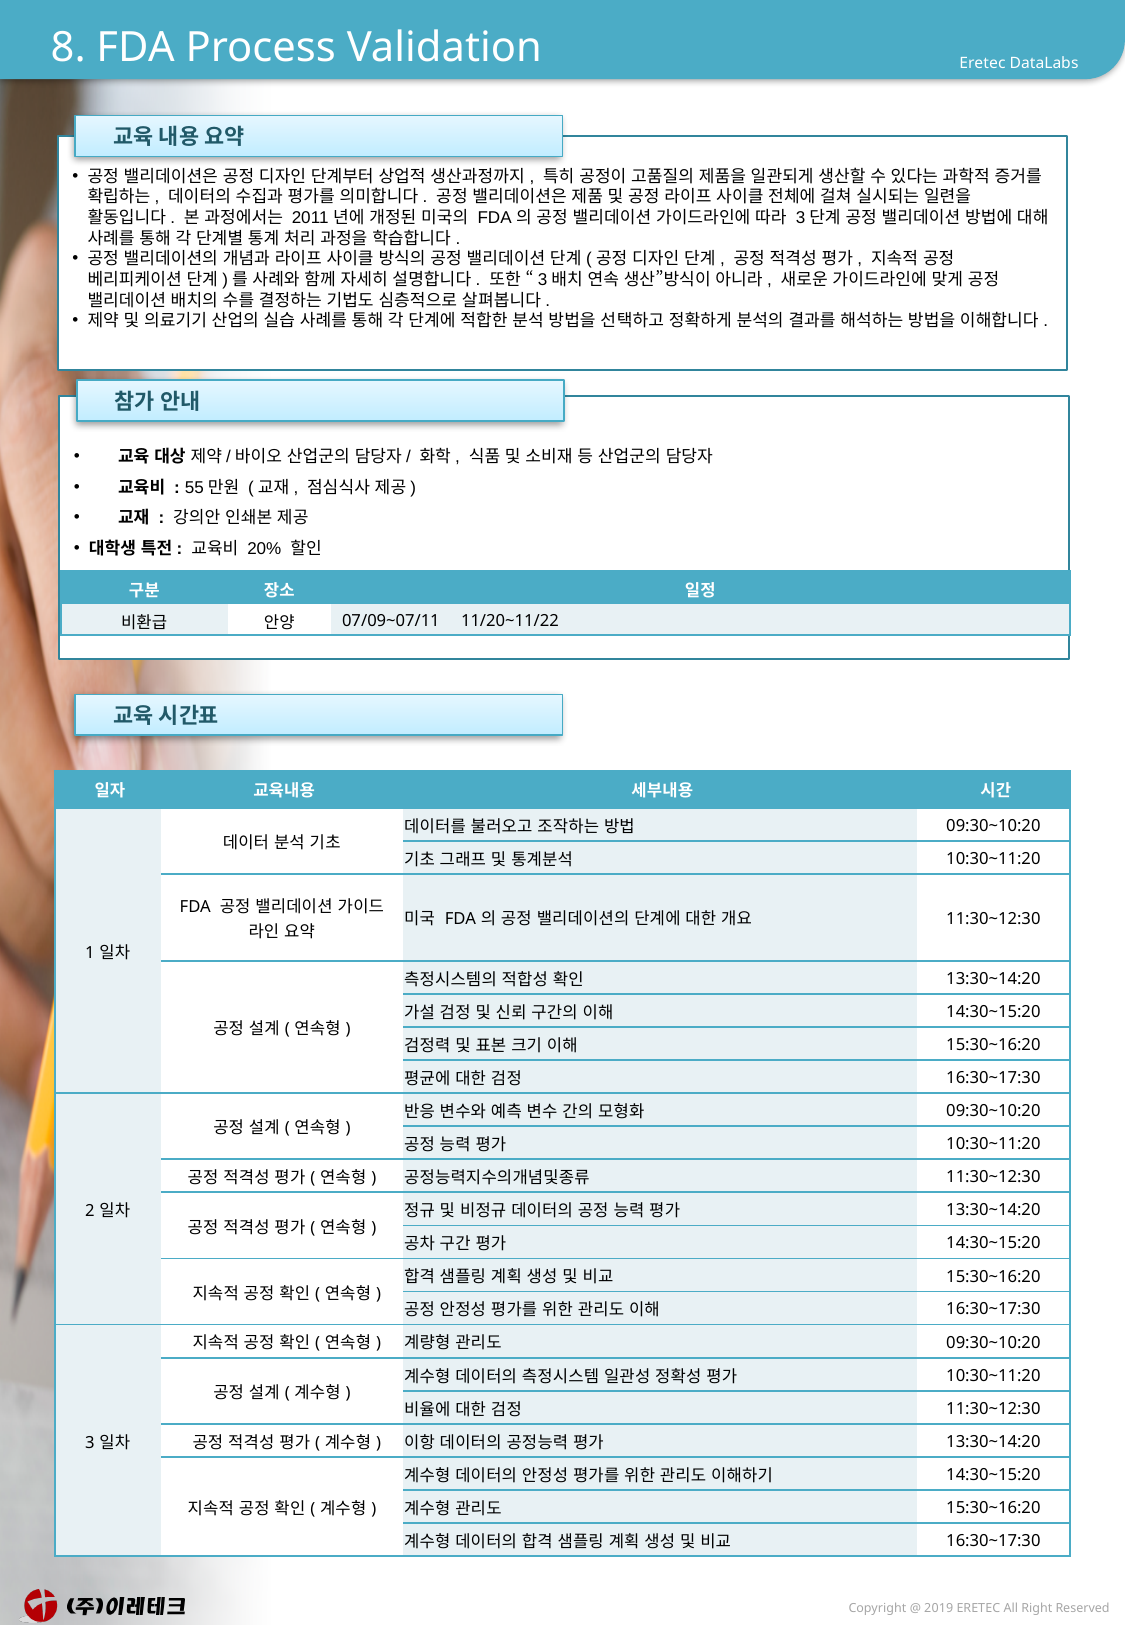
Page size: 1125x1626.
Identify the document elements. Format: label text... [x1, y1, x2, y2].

table_header 시간 [917, 772, 1069, 807]
table_cell 공정 적격성 평가(연속형) [161, 1193, 403, 1258]
table_cell 공정능력지수의개념및종류 [403, 1160, 917, 1191]
table_cell 공정 능력 평가 [403, 1127, 917, 1158]
text_box 교육 내용 요약 [74, 115, 563, 157]
table_cell 16:30~17:30 [917, 1292, 1069, 1324]
text_box 교육 대상 제약/바이오 산업군의 담당자/ 화학, 식품 및 소비재 등 산업군의 담당자 교육비 : 55만원 (교재, 점심식사 제공) 교재 : 강의안 인쇄본 제공 대학생 특전: 교육비 20% 할인 [59, 427, 1069, 570]
table_cell 2일차 [56, 1094, 161, 1324]
table_cell 공정 적격성 평가(연속형) [161, 1160, 403, 1191]
table_cell 09:30~10:20 [917, 809, 1069, 840]
table_cell 16:30~17:30 [917, 1524, 1069, 1555]
table_cell 14:30~15:20 [917, 995, 1069, 1026]
table_cell 1일차 [56, 809, 161, 1092]
table_cell 비율에 대한 검정 [403, 1392, 917, 1423]
table_cell 합격 샘플링 계획 생성 및 비교 [403, 1259, 917, 1291]
table_cell 14:30~15:20 [917, 1226, 1069, 1258]
table_cell 안양 [228, 604, 331, 634]
table_cell 15:30~16:20 [917, 1491, 1069, 1522]
table_cell 09:30~10:20 [917, 1325, 1069, 1357]
table_cell 계수형 데이터의 합격 샘플링 계획 생성 및 비교 [403, 1524, 917, 1555]
picture [0, 48, 1125, 1625]
table_cell 공정 설계(계수형) [161, 1359, 403, 1423]
text_box 교육 시간표 [74, 694, 563, 736]
table_cell 지속적 공정 확인(연속형) [161, 1259, 403, 1324]
table_cell 공차 구간 평가 [403, 1226, 917, 1258]
table_cell 11:30~12:30 [917, 1392, 1069, 1423]
table_cell 3일차 [56, 1325, 161, 1555]
title 8. FDA Process Validation [35, 9, 1049, 80]
table_cell 검정력 및 표본 크기 이해 [403, 1028, 917, 1059]
table_cell 측정시스템의 적합성 확인 [403, 962, 917, 993]
text_box [55, 134, 1070, 372]
table_cell 평균에 대한 검정 [403, 1061, 917, 1092]
table_cell 지속적 공정 확인(계수형) [161, 1458, 403, 1555]
table_cell 11:30~12:30 [917, 875, 1069, 960]
table_cell FDA 공정 밸리데이션 가이드 라인 요약 [161, 875, 403, 960]
table_cell 계수형 데이터의 안정성 평가를 위한 관리도 이해하기 [403, 1458, 917, 1489]
table_cell 13:30~14:20 [917, 1193, 1069, 1225]
table_cell 10:30~11:20 [917, 1127, 1069, 1158]
text_box 공정 밸리데이션은 공정 디자인 단계부터 상업적 생산과정까지, 특히 공정이 고품질의 제품을 일관되게 생산할 수 있다는 과학적 증거를 확립하는, 데이터의 수집과 평가를 의미합니다. 공정 밸리데이션은 제품 및 공정 라이프 사이클 전체에 걸쳐 실시되는 일련을 활동입니다. 본 과정에서는 2011년에 개정된 미국의 FDA의 공정 밸리데이션 가이드라인에 따라 3단계 공정 밸리데이션 방법에 대해 사례를 통해 각 단계별 통계 처리 과정을 학습합니다. 공정 밸리데이션의 개념과 라이프 사이클 방식의 공정 밸리데이션 단계(공정 디자인 단계, 공정 적격성 평가, 지속적 공정 베리피케이션 단계)를 사례와 함께 자세히 설명합니다. 또한 “3배치 연속 생산”방식이 아니라, 새로운 가이드라인에 맞게 공정 밸리데이션 배치의 수를 결정하는 기법도 심층적으로 살펴봅니다. 제약 및 의료기기 산업의 실습 사례를 통해 각 단계에 적합한 분석 방법을 선택하고 정확하게 분석의 결과를 해석하는 방법을 이해합니다. [57, 157, 1068, 338]
table_cell 기초 그래프 및 통계분석 [403, 842, 917, 873]
table_cell 이항 데이터의 공정능력 평가 [403, 1425, 917, 1456]
text_box 참가 안내 [76, 379, 565, 422]
table_cell 11:30~12:30 [917, 1160, 1069, 1191]
table_header 구분 [62, 572, 228, 602]
table_cell 지속적 공정 확인(연속형) [161, 1325, 403, 1357]
table_cell 미국 FDA의 공정 밸리데이션의 단계에 대한 개요 [403, 875, 917, 960]
table_cell 반응 변수와 예측 변수 간의 모형화 [403, 1094, 917, 1125]
table_cell 계량형 관리도 [403, 1325, 917, 1357]
table_cell 공정 적격성 평가(계수형) [161, 1425, 403, 1456]
table_header 장소 [228, 572, 331, 602]
table_cell 10:30~11:20 [917, 1359, 1069, 1390]
table_header 일자 [56, 772, 161, 807]
text_box [57, 394, 1071, 661]
table_header 세부내용 [403, 772, 917, 807]
table_cell 비환급 [62, 604, 228, 634]
table_cell 계수형 데이터의 측정시스템 일관성 정확성 평가 [403, 1359, 917, 1390]
table_header 교육내용 [161, 772, 403, 807]
table_cell 07/09~07/11 11/20~11/22 [331, 604, 1069, 634]
table_cell 공정 안정성 평가를 위한 관리도 이해 [403, 1292, 917, 1324]
table_cell 14:30~15:20 [917, 1458, 1069, 1489]
table_cell 15:30~16:20 [917, 1028, 1069, 1059]
table_cell 15:30~16:20 [917, 1259, 1069, 1291]
table_cell 데이터 분석 기초 [161, 809, 403, 873]
table_cell 가설 검정 및 신뢰 구간의 이해 [403, 995, 917, 1026]
table_cell 공정 설계(연속형) [161, 1094, 403, 1158]
table_cell 16:30~17:30 [917, 1061, 1069, 1092]
table_cell 13:30~14:20 [917, 962, 1069, 993]
table_cell 10:30~11:20 [917, 842, 1069, 873]
table_cell 13:30~14:20 [917, 1425, 1069, 1456]
table_cell 09:30~10:20 [917, 1094, 1069, 1125]
table_cell 계수형 관리도 [403, 1491, 917, 1522]
table_cell 공정 설계(연속형) [161, 962, 403, 1092]
table_header 일정 [331, 572, 1069, 602]
table_cell 데이터를 불러오고 조작하는 방법 [403, 809, 917, 840]
table_cell 정규 및 비정규 데이터의 공정 능력 평가 [403, 1193, 917, 1225]
